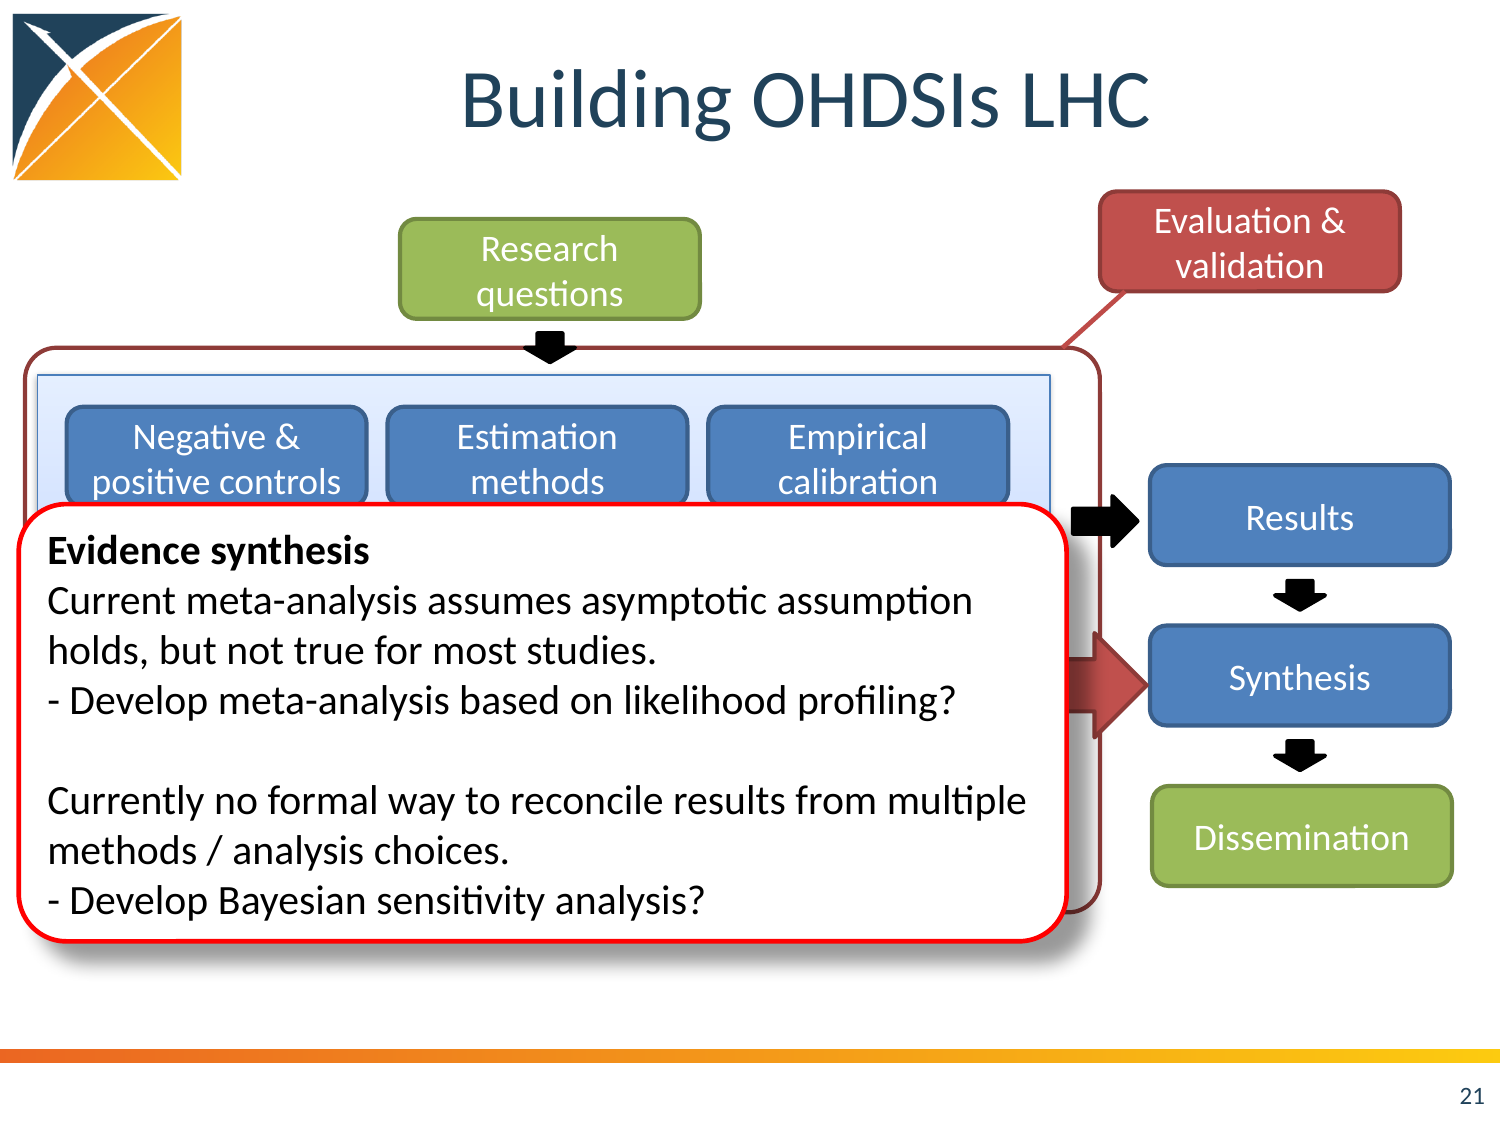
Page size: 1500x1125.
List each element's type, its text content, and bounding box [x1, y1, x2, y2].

text_box [1272, 578, 1328, 612]
text_box Research questions [397, 216, 703, 321]
text_box [1103, 638, 1149, 732]
picture [0, 0, 206, 200]
text_box [22, 345, 1103, 527]
text_box Evidence synthesis Current meta-analysis assumes asymptotic assumption holds, but not true for most studies. - Develop meta-analysis based on likelihood profiling? Currently no formal way to reconcile results from multiple methods / analysis choices. - Develop Bayesian sensitivity analysis? [16, 501, 1069, 944]
text_box Synthesis [1147, 623, 1453, 728]
text_box Results [1147, 463, 1453, 568]
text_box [1062, 291, 1126, 348]
text_box Dissemination [1149, 783, 1455, 889]
text_box Evaluation & validation [1097, 189, 1403, 294]
text_box [1070, 494, 1140, 549]
text_box [1272, 739, 1328, 772]
text_box [1091, 536, 1103, 572]
slide_number 21 [1149, 1065, 1500, 1125]
text_box [522, 331, 578, 365]
title Building OHDSIs LHC [187, 24, 1425, 163]
